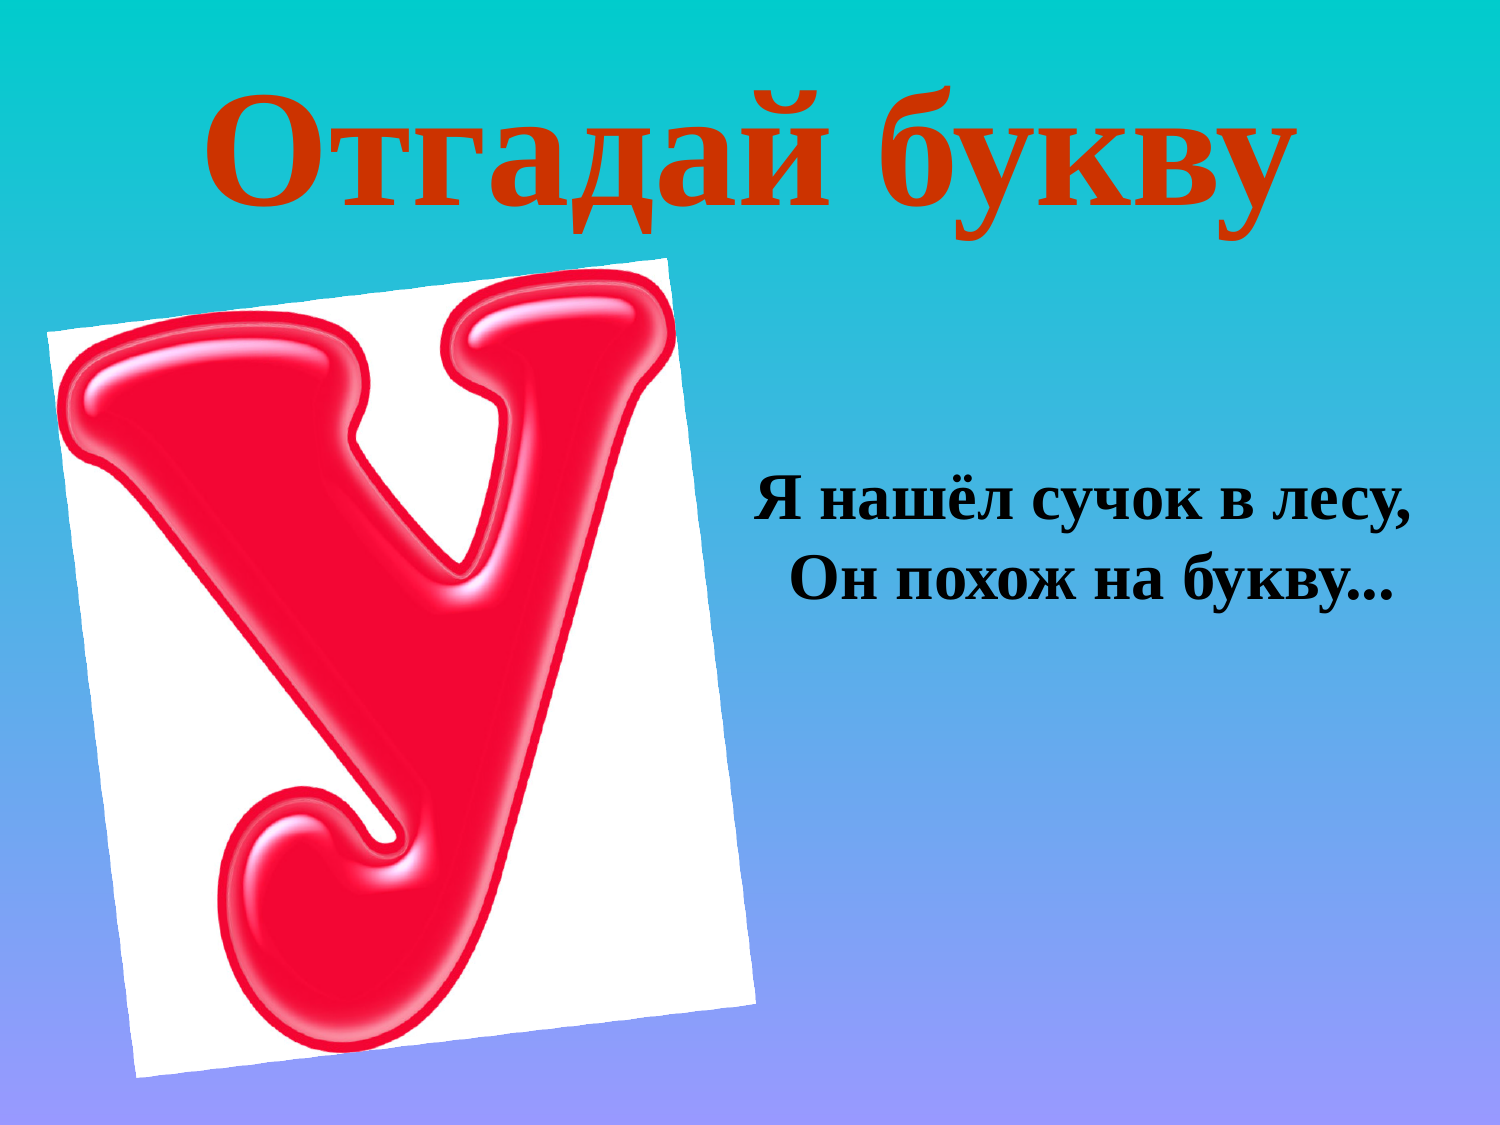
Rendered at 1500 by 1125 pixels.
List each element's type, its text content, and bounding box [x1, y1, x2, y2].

picture [47, 258, 755, 1077]
title Отгадай букву [75, 45, 1425, 233]
list Я нашёл сучок в лесу, Он похож на букву... [718, 445, 1500, 903]
